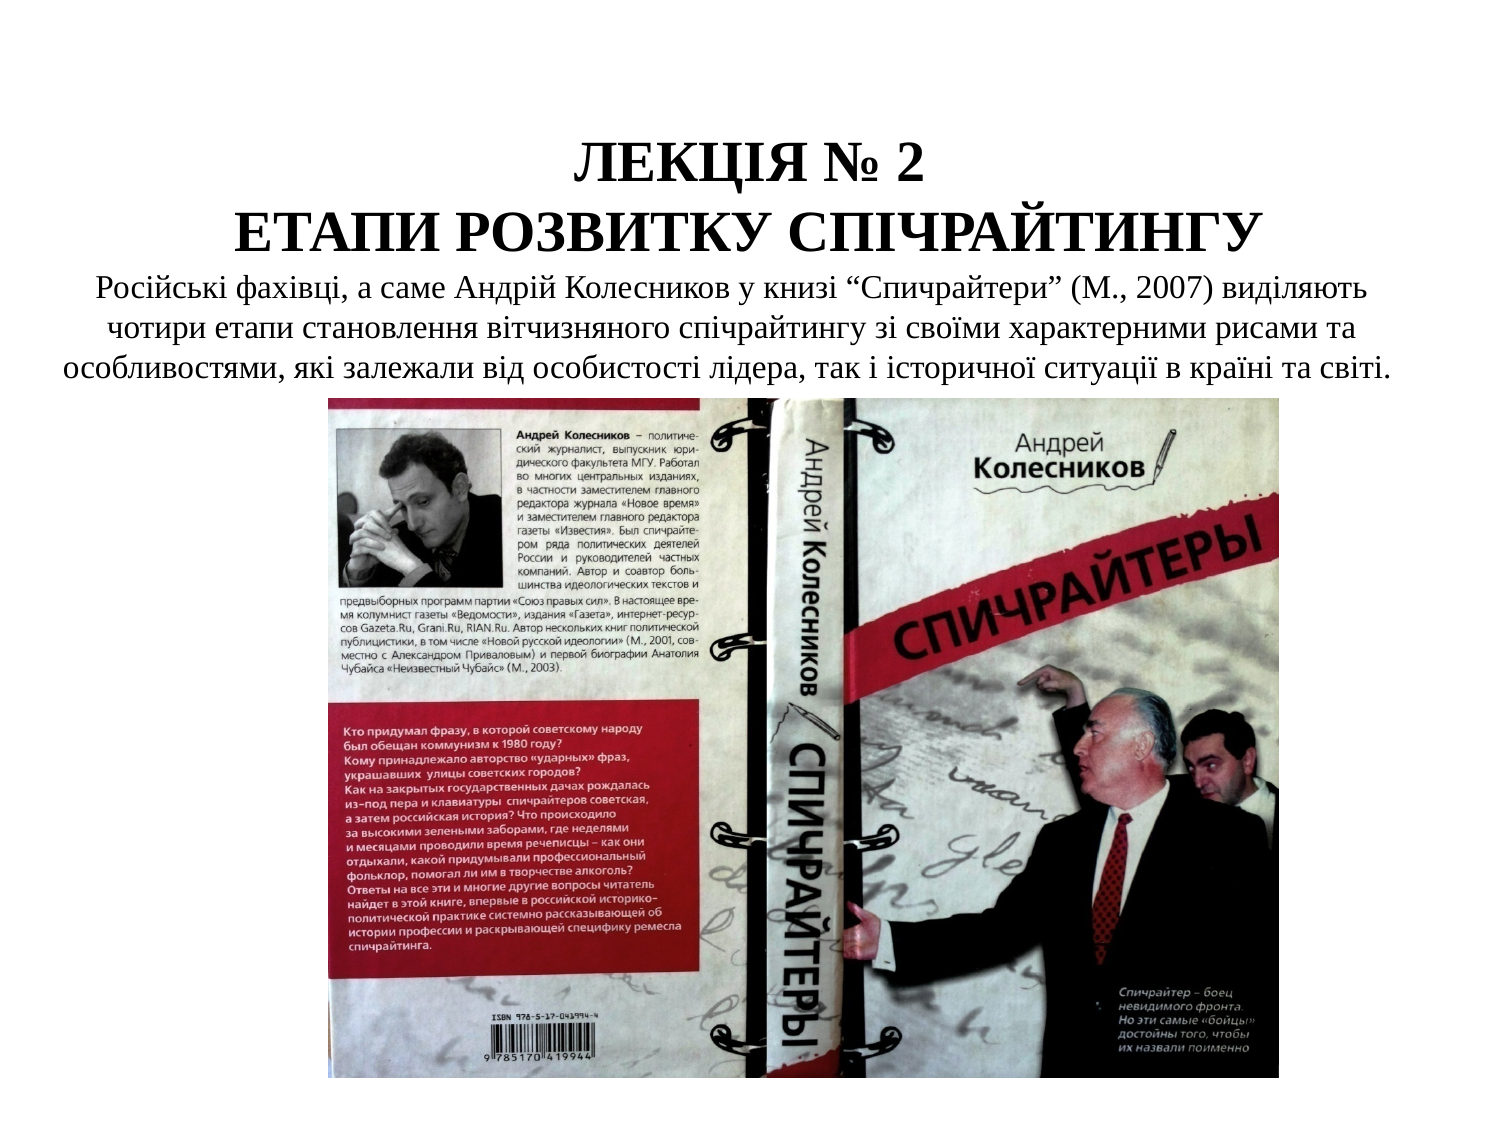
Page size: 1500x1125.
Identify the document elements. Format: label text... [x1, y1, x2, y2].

subtitle Російські фахівці, а саме Андрій Колесников у книзі “Спичрайтери” (М., 2007) виділяють чотири етапи становлення вітчизняного спічрайтингу зі своїми характерними рисами та особливостями, які залежали від особистості лідера, так і історичної ситуації в країні та світі. [46, 257, 1418, 1090]
title ЛЕКЦІЯ № 2 ЕТАПИ РОЗВИТКУ СПІЧРАЙТИНГУ [112, 58, 1388, 257]
picture [327, 398, 1280, 1079]
